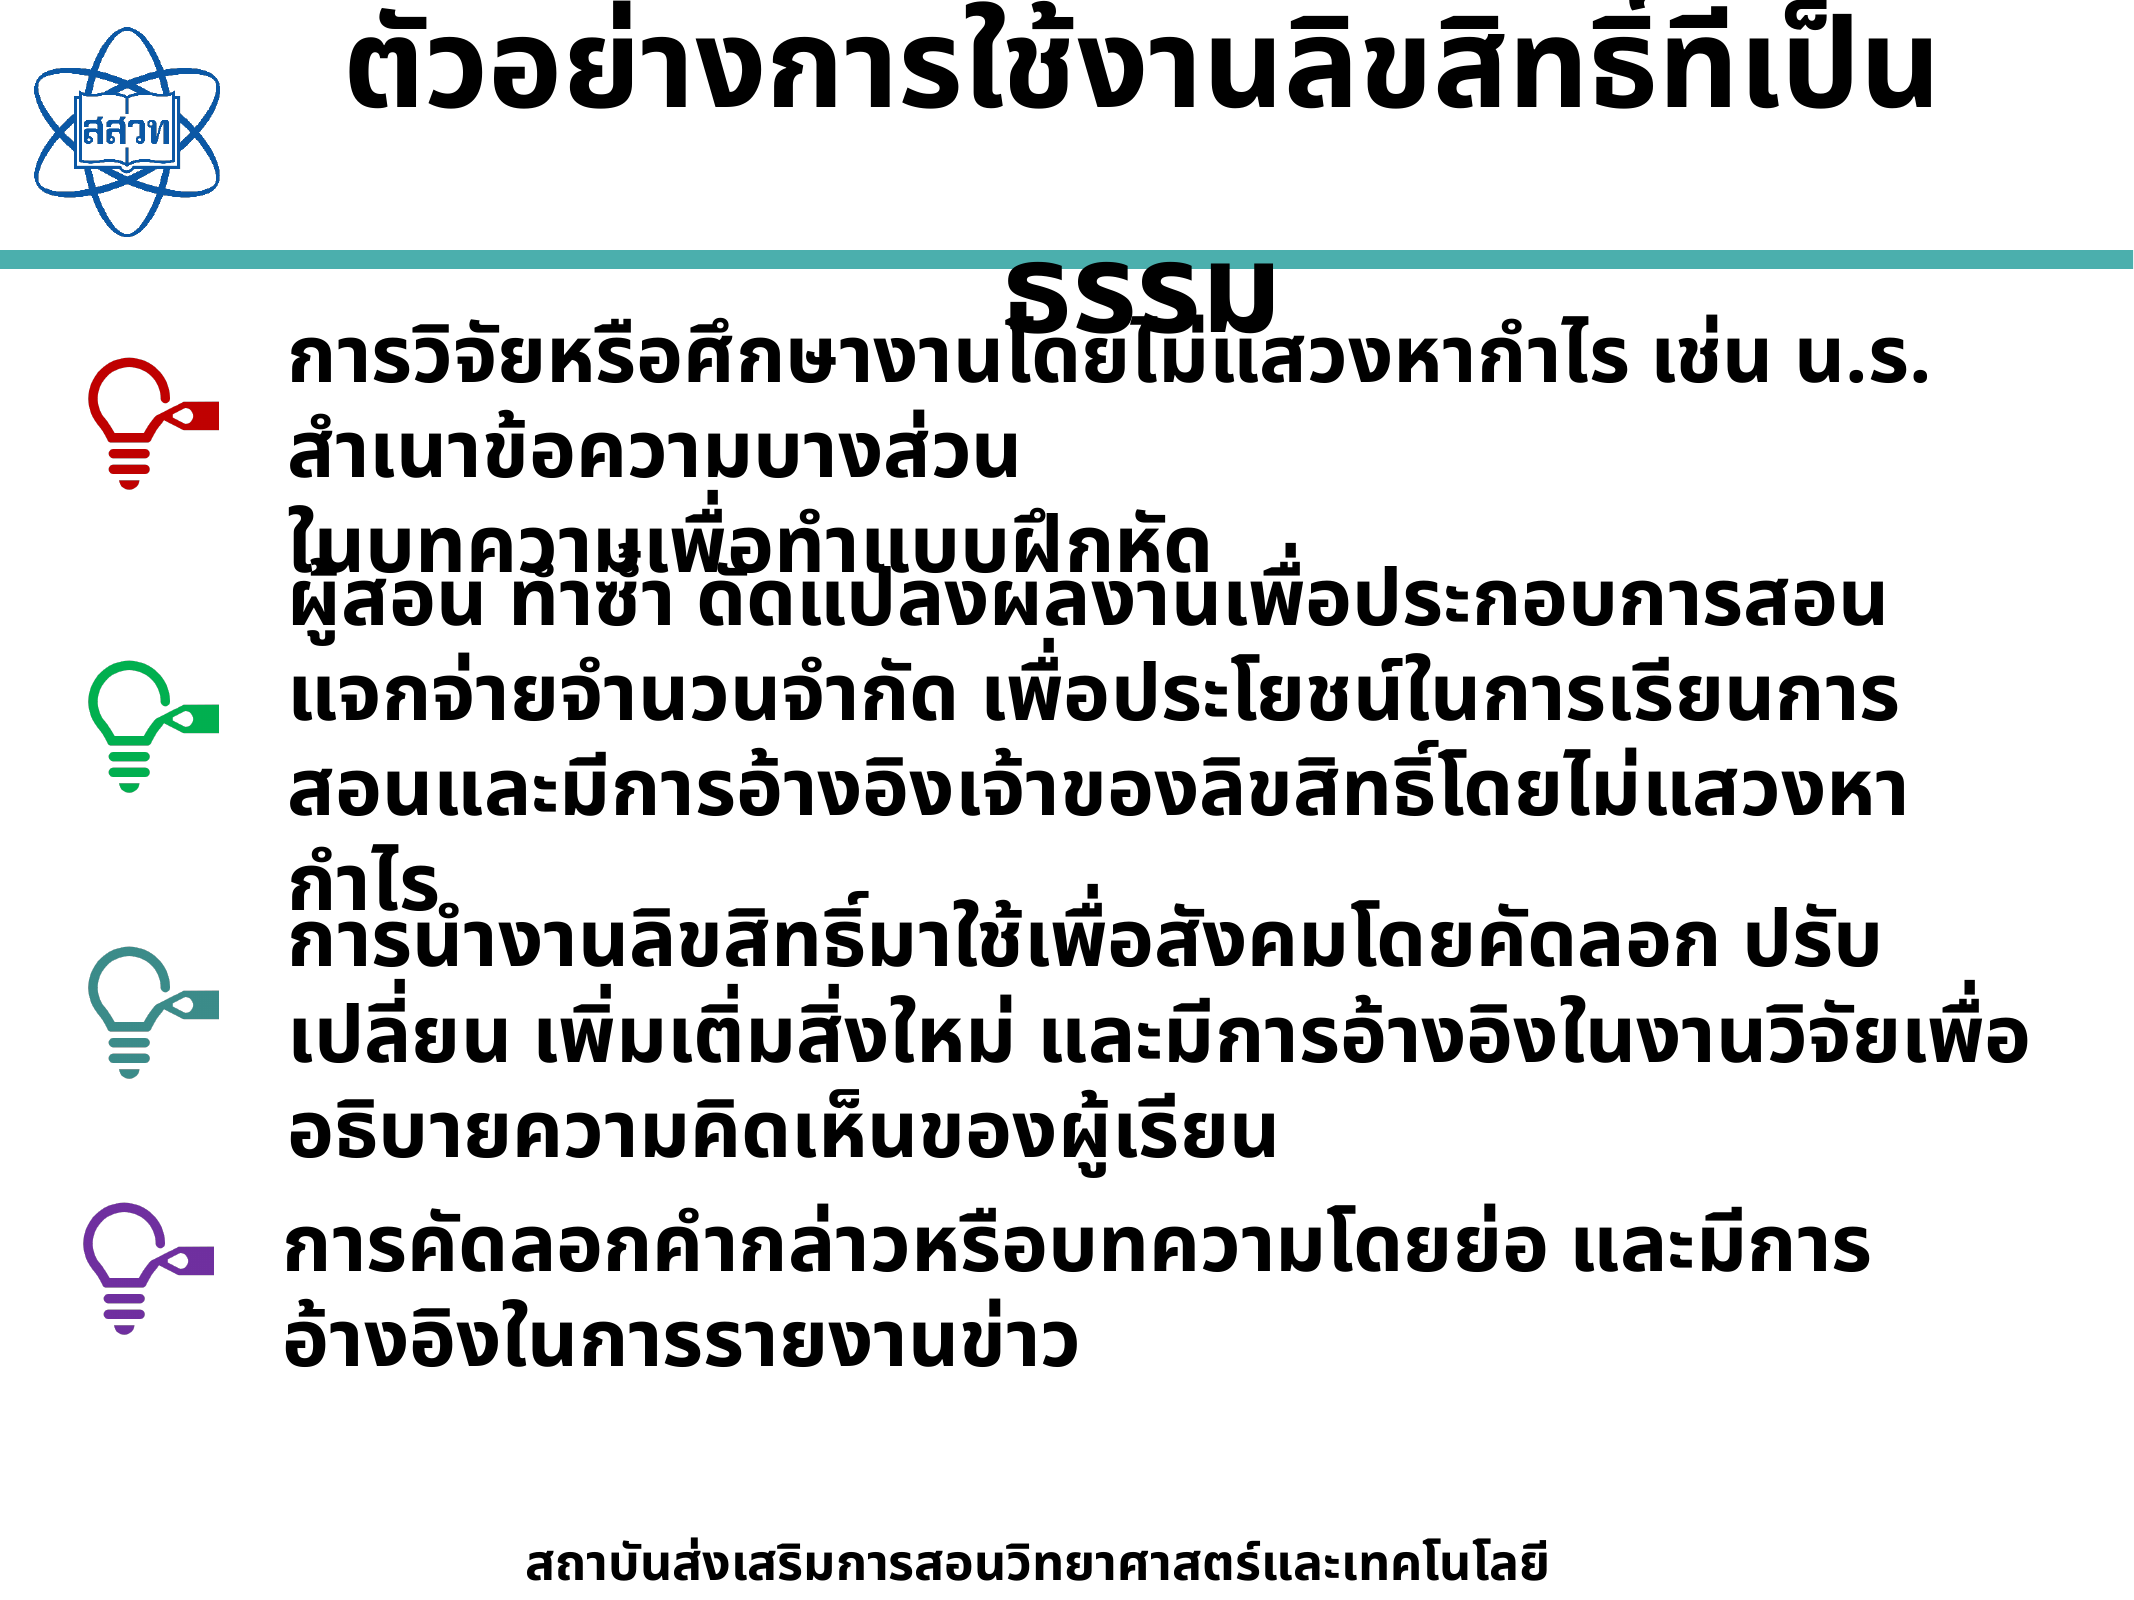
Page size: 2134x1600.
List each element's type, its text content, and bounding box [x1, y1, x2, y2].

text_box สถาบันส่งเสริมการสอนวิทยาศาสตร์และเทคโนโลยี [74, 1522, 2002, 1589]
text_box การคัดลอกคำกล่าวหรือบทความโดยย่อ และมีการอ้างอิงในการรายงานข่าว [274, 1183, 2039, 1391]
text_box การนำงานลิขสิทธิ์มาใช้เพื่อสังคมโดยคัดลอก ปรับเปลี่ยน เพิ่มเติ่มสิ่งใหม่ และมีการอ้างอิงในงานวิจัยเพื่ออธิบายความคิดเห็นของผู้เรียน [279, 879, 2044, 1182]
text_box ตัวอย่างการใช้งานลิขสิทธิ์ที่เป็นธรรม [240, 0, 2044, 257]
picture [73, 651, 225, 802]
picture [68, 1193, 220, 1345]
text_box การวิจัยหรือศึกษางานโดยไม่แสวงหากำไร เช่น น.ร. สำเนาข้อความบางส่วน ในบทความเพื่อทำแบบฝึกหัด [279, 294, 1968, 538]
text_box ตัวอย่างการใช้งานลิขสิทธิ์ที่เป็นธรรม [240, 261, 2044, 366]
picture [73, 348, 225, 499]
picture [33, 27, 220, 237]
picture [73, 937, 225, 1088]
text_box ผู้สอน ทำซ้ำ ดัดแปลงผลงานเพื่อประกอบการสอน แจกจ่ายจำนวนจำกัด เพื่อประโยชน์ในการเรียนการสอนและมีการอ้างอิงเจ้าของลิขสิทธิ์โดยไม่แสวงหากำไร [279, 538, 2044, 879]
